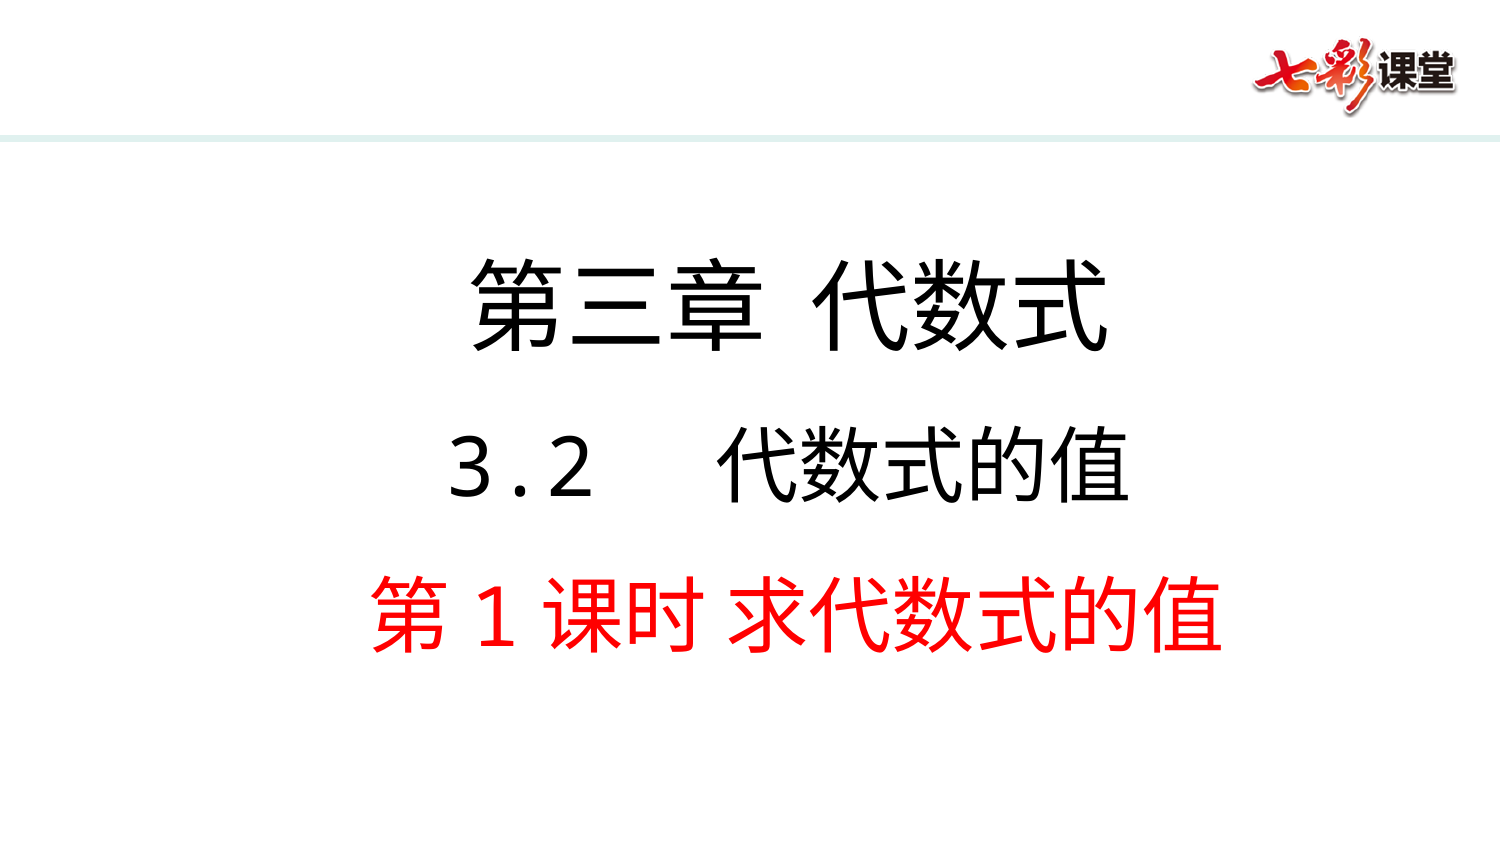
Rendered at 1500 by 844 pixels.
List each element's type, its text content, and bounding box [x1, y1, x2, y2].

picture [1249, 32, 1461, 118]
text_box 第三章 代数式 3.2 代数式的值 第1课时 求代数式的值 [352, 175, 1255, 671]
